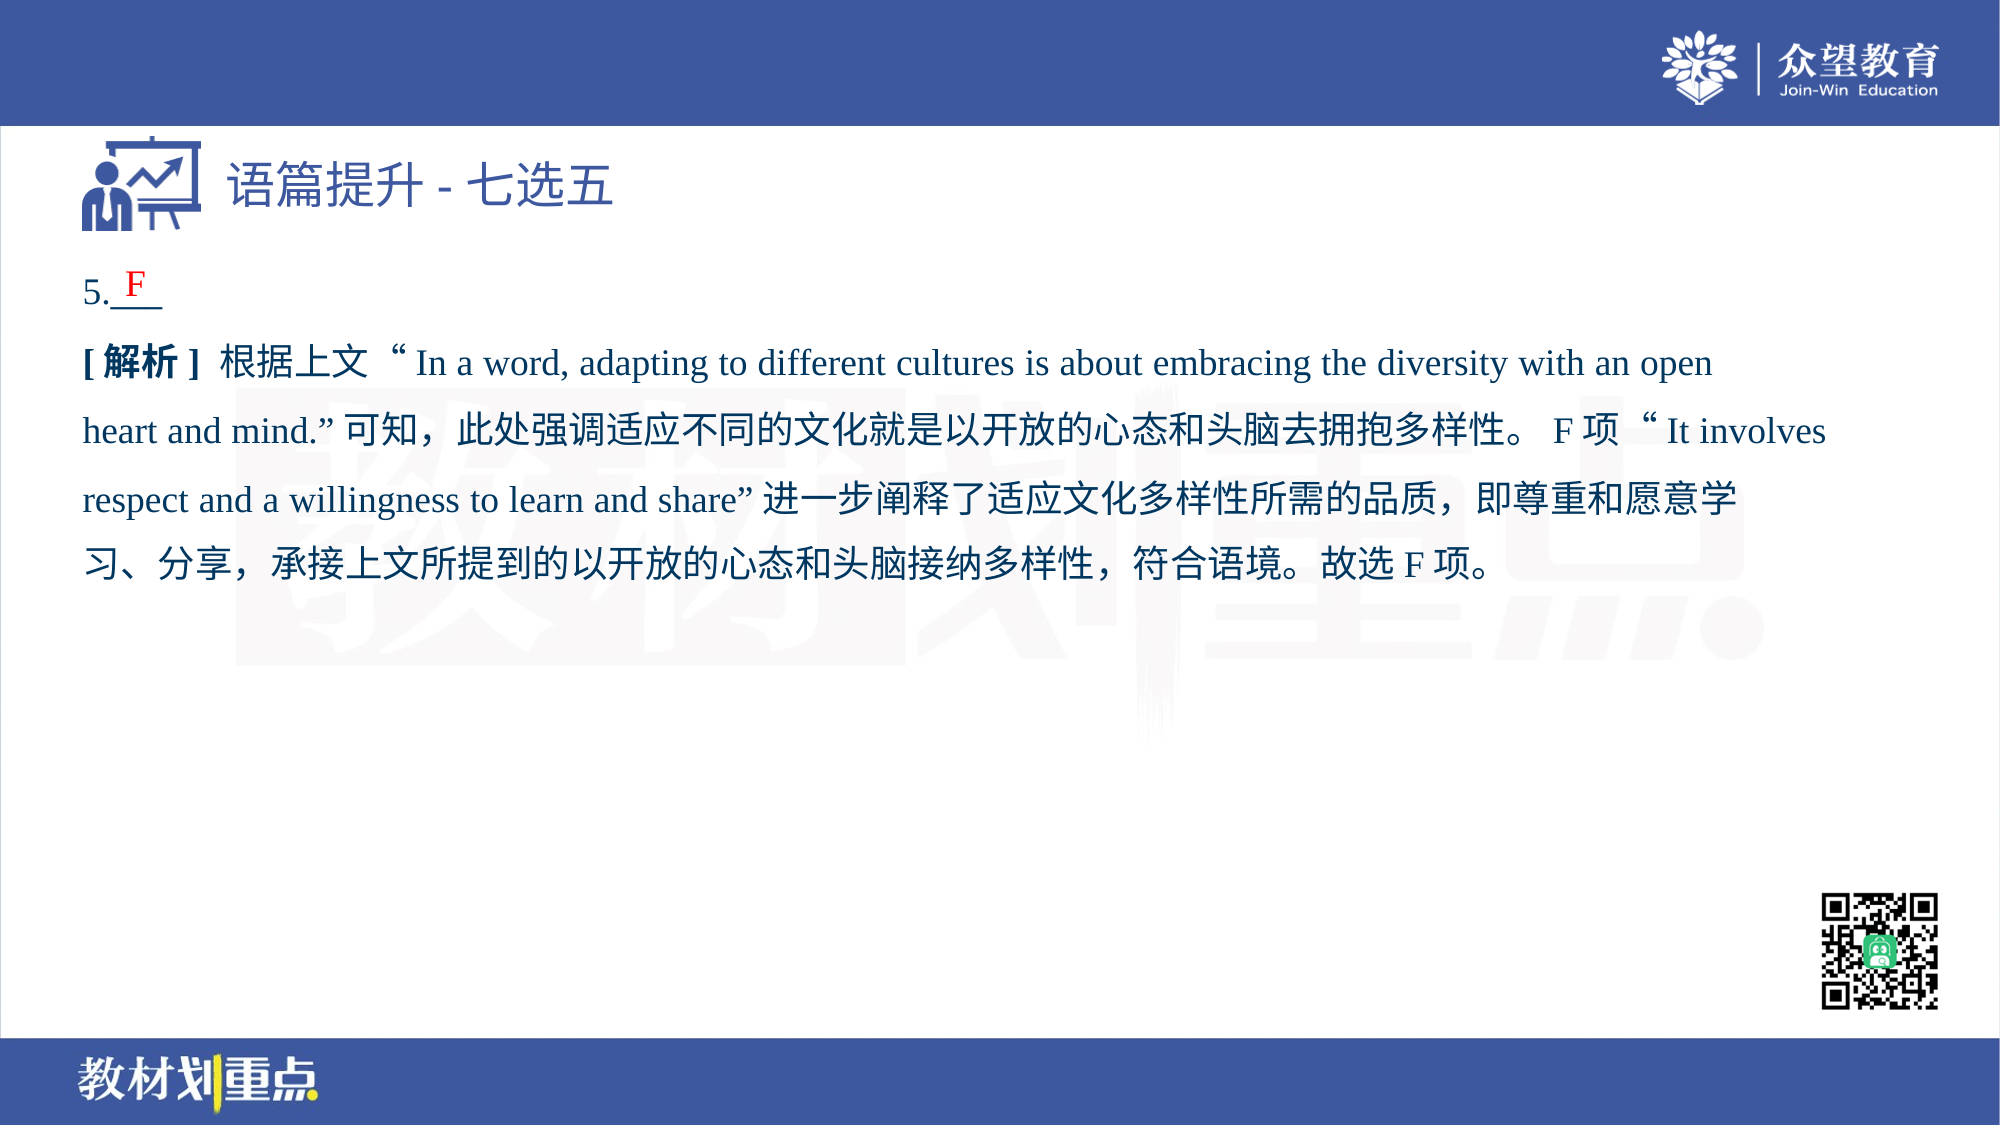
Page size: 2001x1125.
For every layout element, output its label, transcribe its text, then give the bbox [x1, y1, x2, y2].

text_box 5.___ [82, 247, 1817, 306]
text_box F [111, 238, 160, 298]
picture [0, 0, 2000, 1125]
text_box [解析] 根据上文“In a word, adapting to different cultures is about embracing the diversity with an open heart and mind.”可知，此处强调适应不同的文化就是以开放的心态和头脑去拥抱多样性。F项“It involves respect and a willingness to learn and share”进一步阐释了适应文化多样性所需的品质，即尊重和愿意学 习、分享，承接上文所提到的以开放的心态和头脑接纳多样性，符合语境。故选F项。 [82, 313, 1817, 579]
